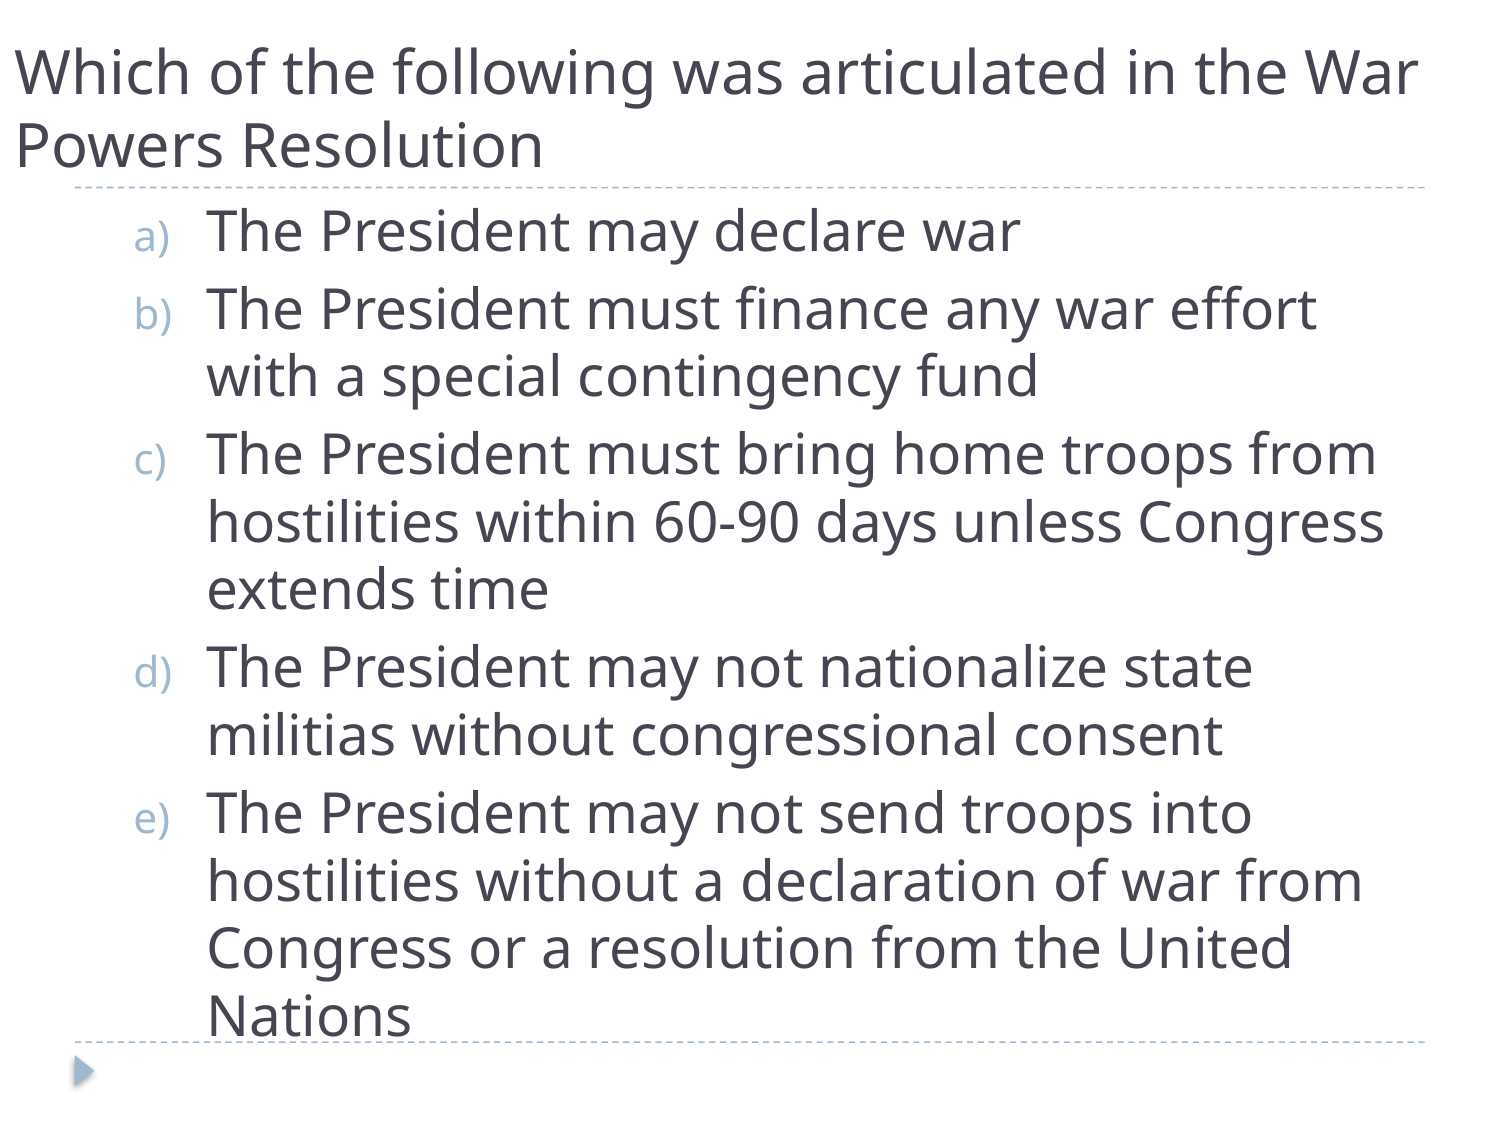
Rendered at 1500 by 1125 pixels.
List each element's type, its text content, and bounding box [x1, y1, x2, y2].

list The President may declare war The President must finance any war effort with a special contingency fund The President must bring home troops from hostilities within 60-90 days unless Congress extends time The President may not nationalize state militias without congressional consent The President may not send troops into hostilities without a declaration of war from Congress or a resolution from the United Nations [75, 187, 1425, 1063]
title Which of the following was articulated in the War Powers Resolution [0, 24, 1500, 188]
